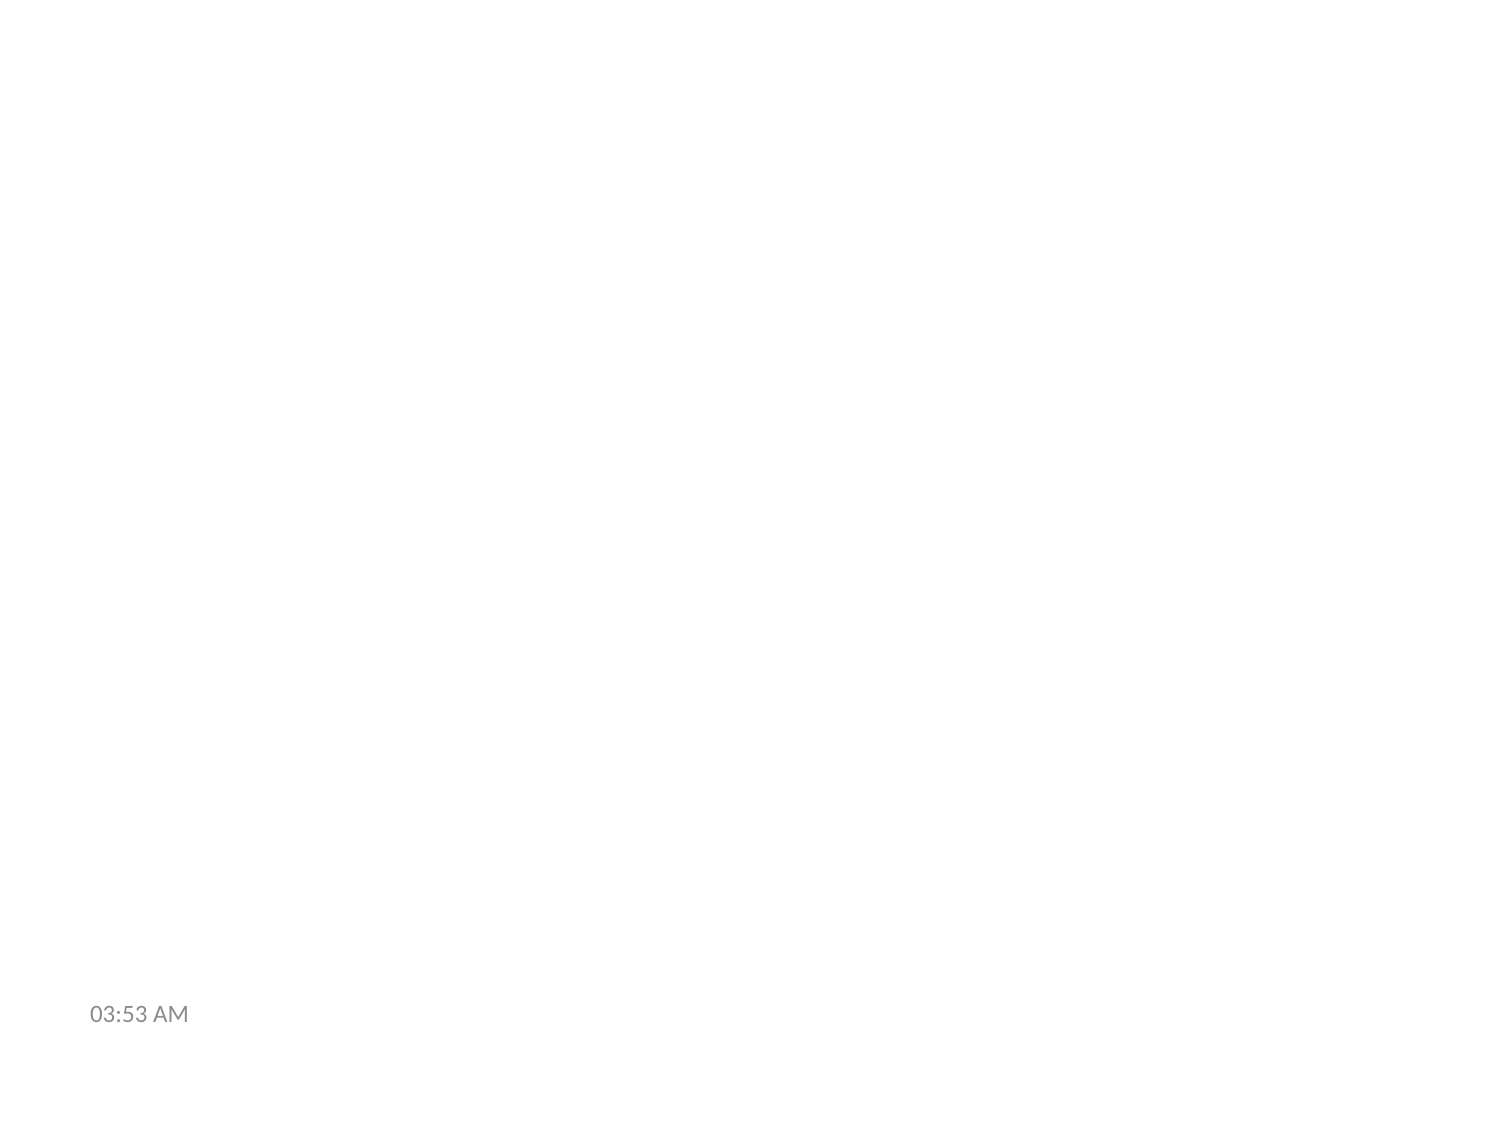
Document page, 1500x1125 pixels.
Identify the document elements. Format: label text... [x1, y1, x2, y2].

text_box 3:35 PM [75, 982, 425, 1043]
